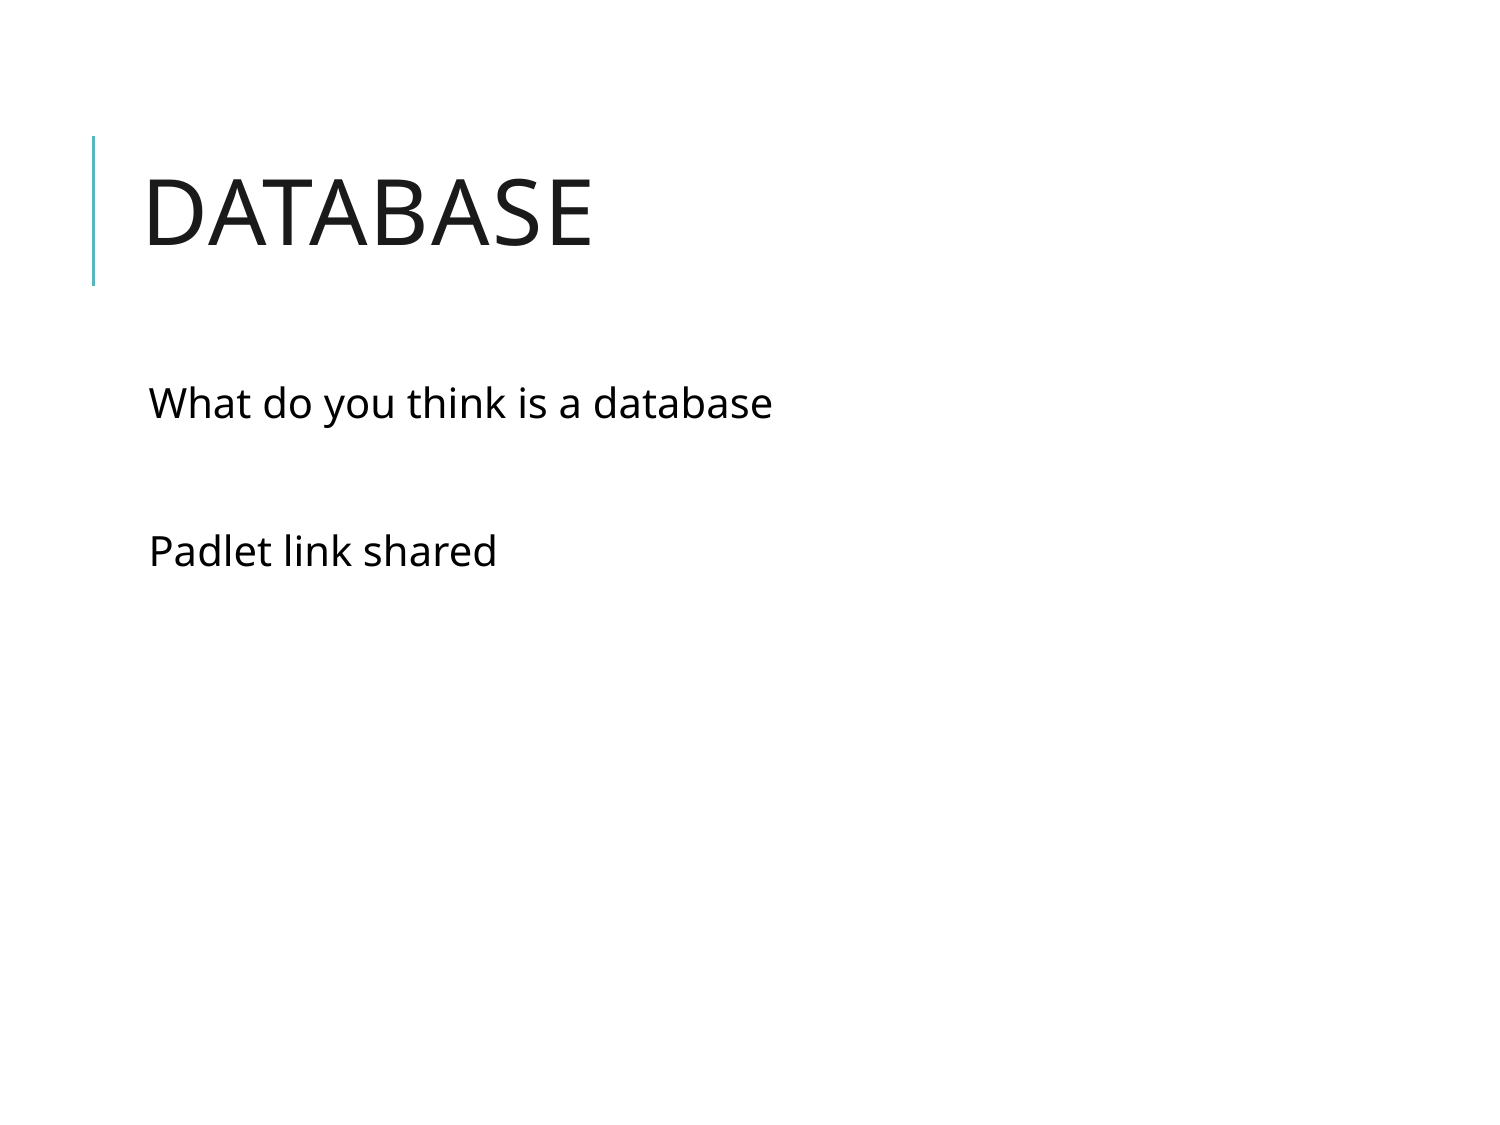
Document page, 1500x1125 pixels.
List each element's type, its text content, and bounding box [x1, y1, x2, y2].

list What do you think is a database Padlet link shared [126, 375, 1322, 1035]
title Database [126, 96, 1322, 342]
